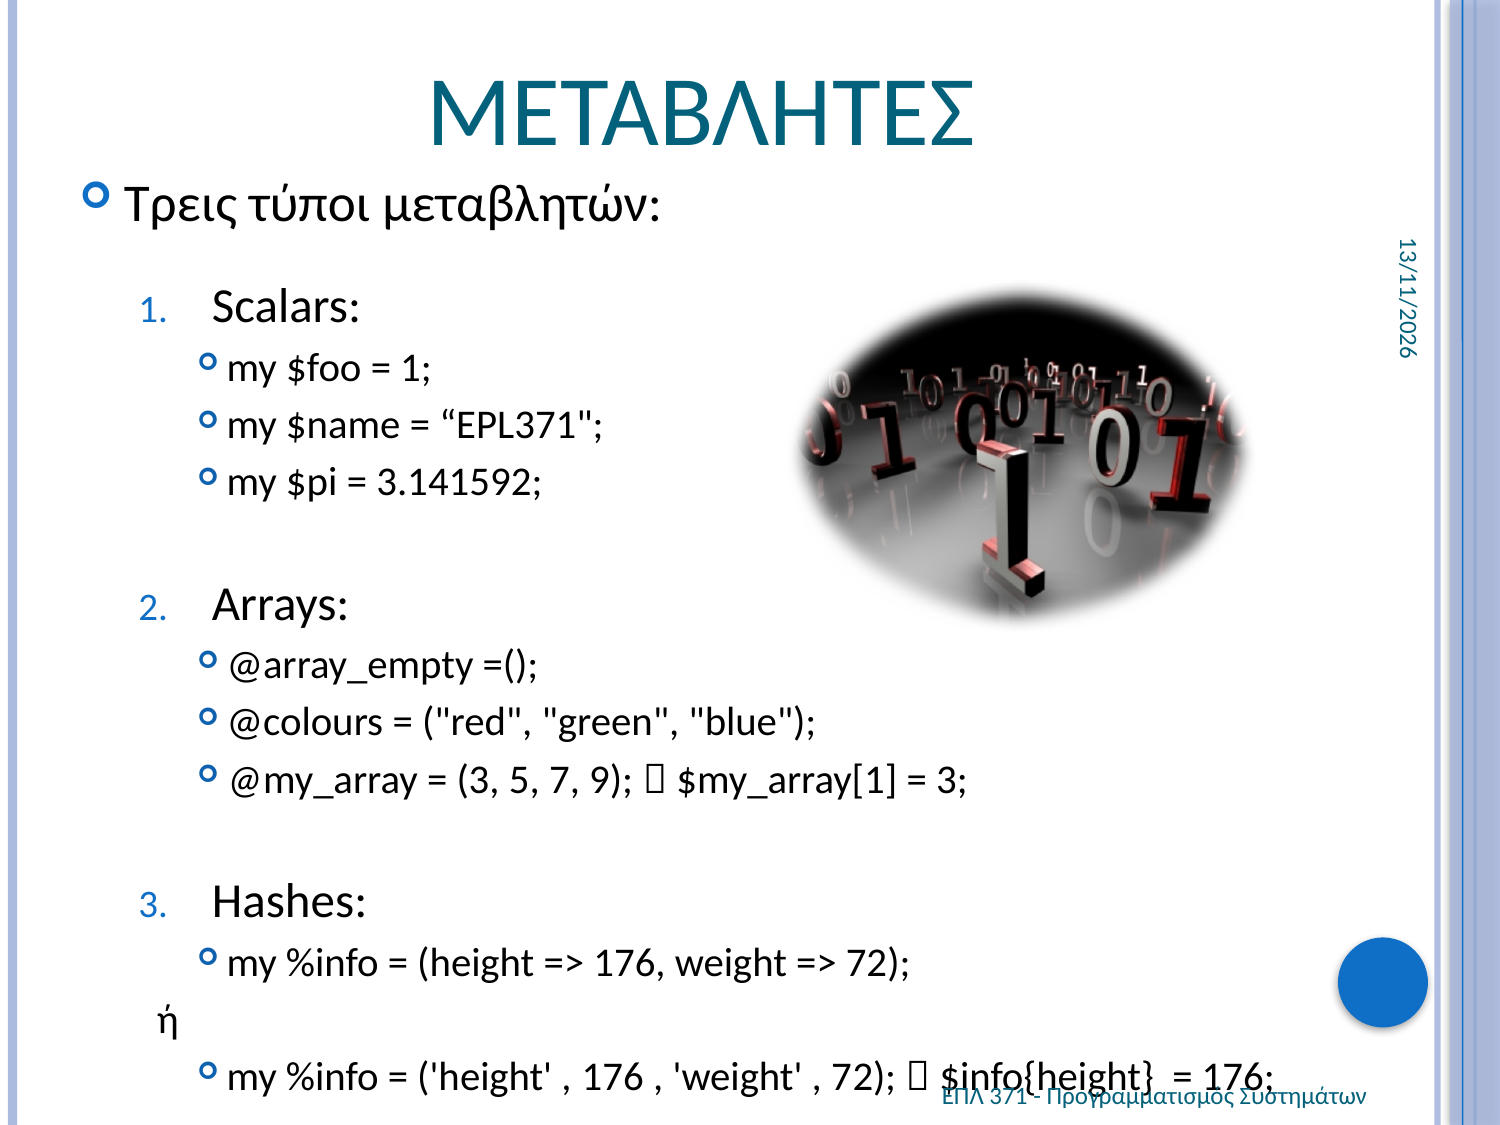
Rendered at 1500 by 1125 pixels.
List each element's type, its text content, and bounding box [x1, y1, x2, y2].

footer ΕΠΛ 371 - Προγραμματισμός Συστημάτων [927, 1065, 1453, 1125]
picture [784, 278, 1259, 634]
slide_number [1378, 43, 1442, 374]
list Τρεις τύποι μεταβλητών: Scalars: my $foo = 1; my $name = “EPL371"; my $pi = 3.141592; Arrays: @array_empty =(); @colours = ("red", "green", "blue"); @my_array = (3, 5, 7, 9);  $my_array[1] = 3; Hashes: my %info = (height => 176, weight => 72); ή my %info = ('height' , 176 , 'weight' , 72);  $info{height} = 176; [64, 160, 1400, 1106]
title μεταβλητεσ [88, 30, 1314, 160]
